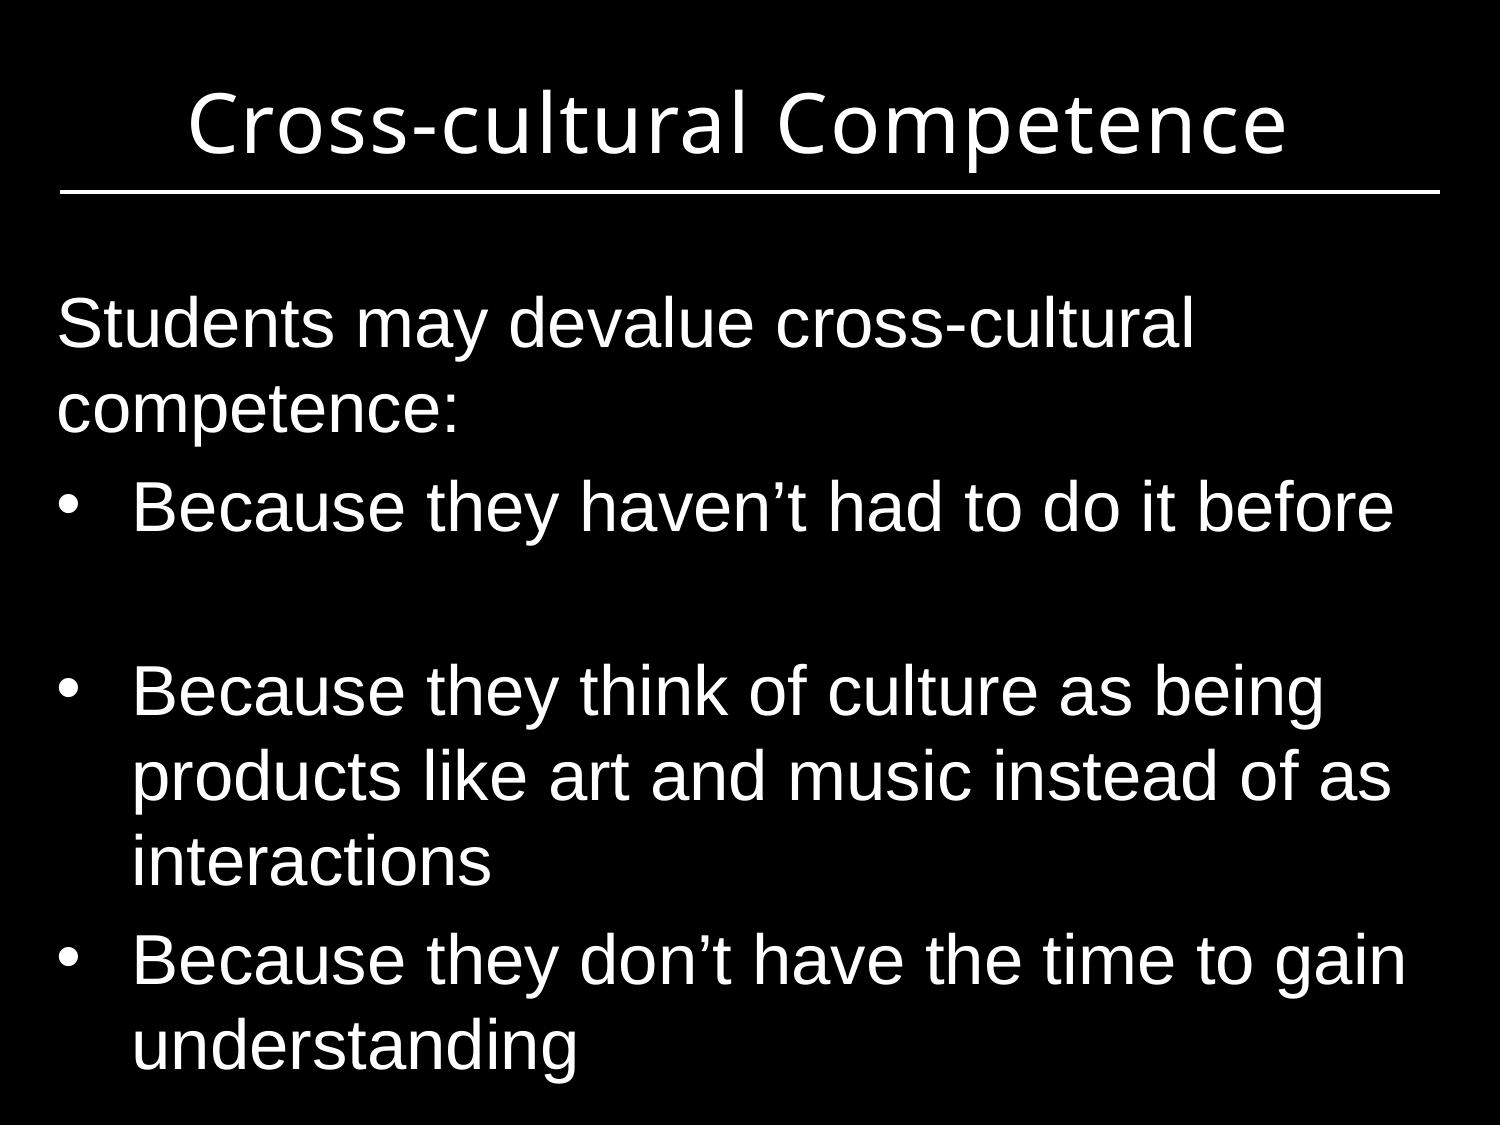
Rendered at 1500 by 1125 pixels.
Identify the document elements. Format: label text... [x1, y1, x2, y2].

subtitle Students may devalue cross-cultural competence: Because they haven’t had to do it before Because they think of culture as being products like art and music instead of as interactions Because they don’t have the time to gain understanding [41, 261, 1459, 1125]
title Cross-cultural Competence [0, 0, 1500, 185]
